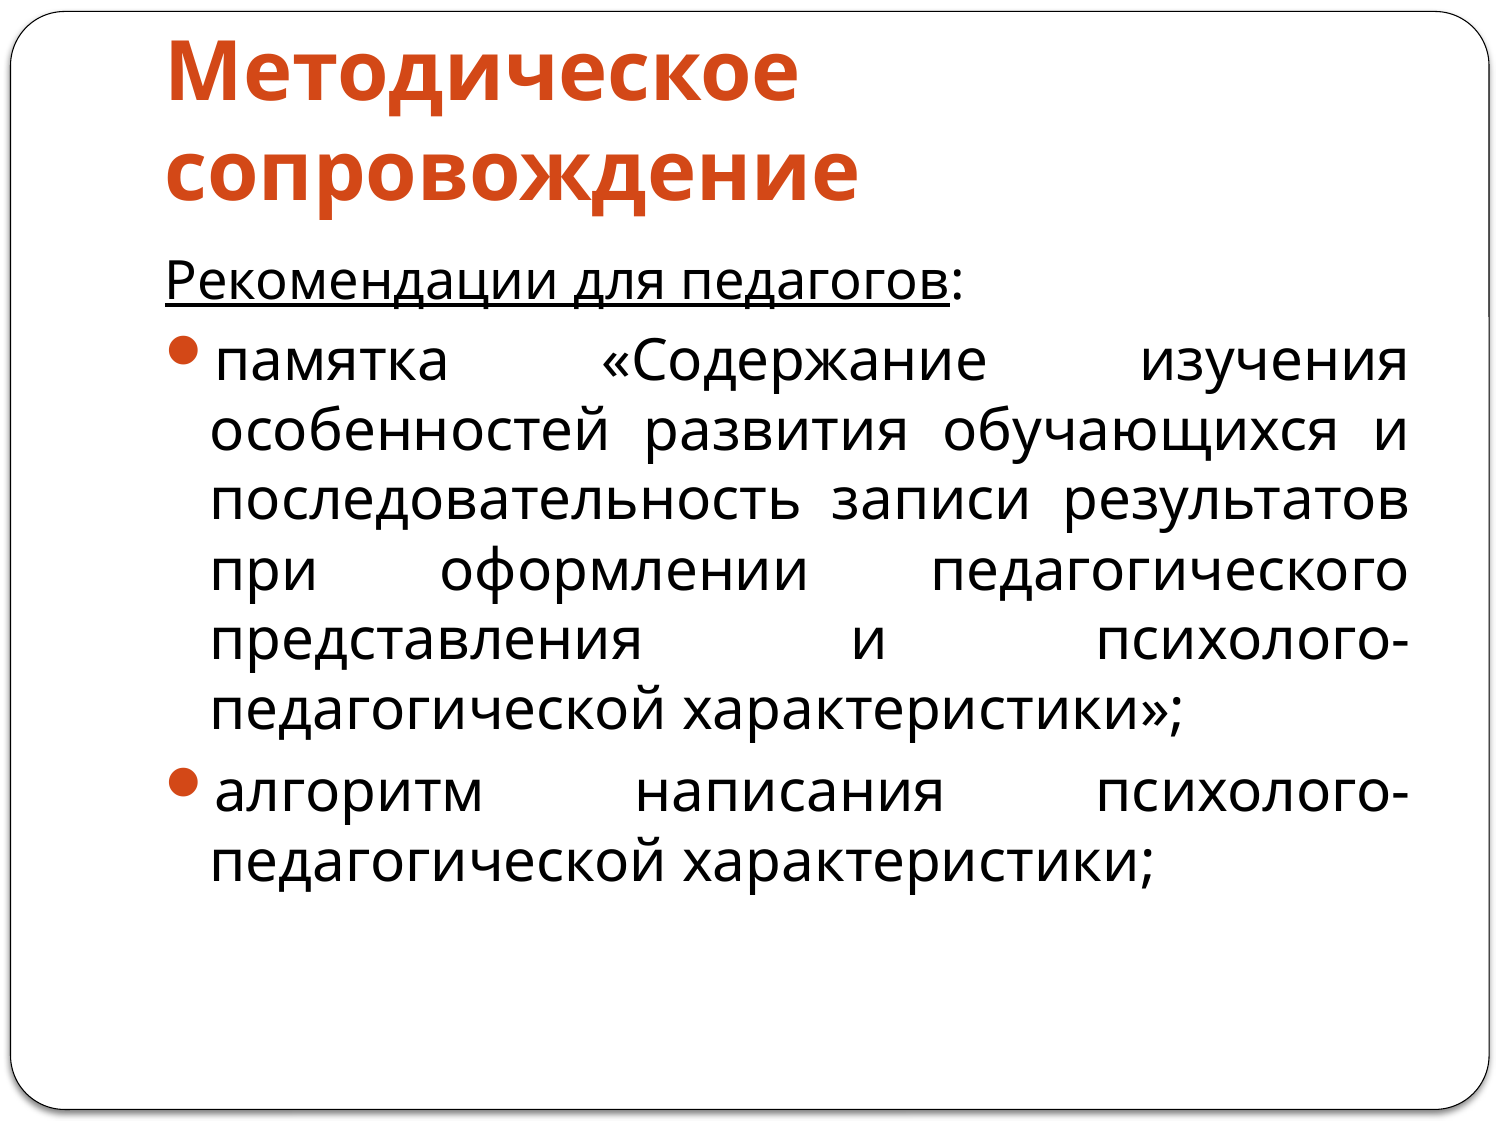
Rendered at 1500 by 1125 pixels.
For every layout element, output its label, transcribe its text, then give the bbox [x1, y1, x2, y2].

list Рекомендации для педагогов: памятка «Содержание изучения особенностей развития обучающихся и последовательность записи результатов при оформлении педагогического представления и психолого-педагогической характеристики»; алгоритм написания психолого-педагогической характеристики; [150, 237, 1425, 988]
title Методическое сопровождение [150, 45, 1425, 233]
